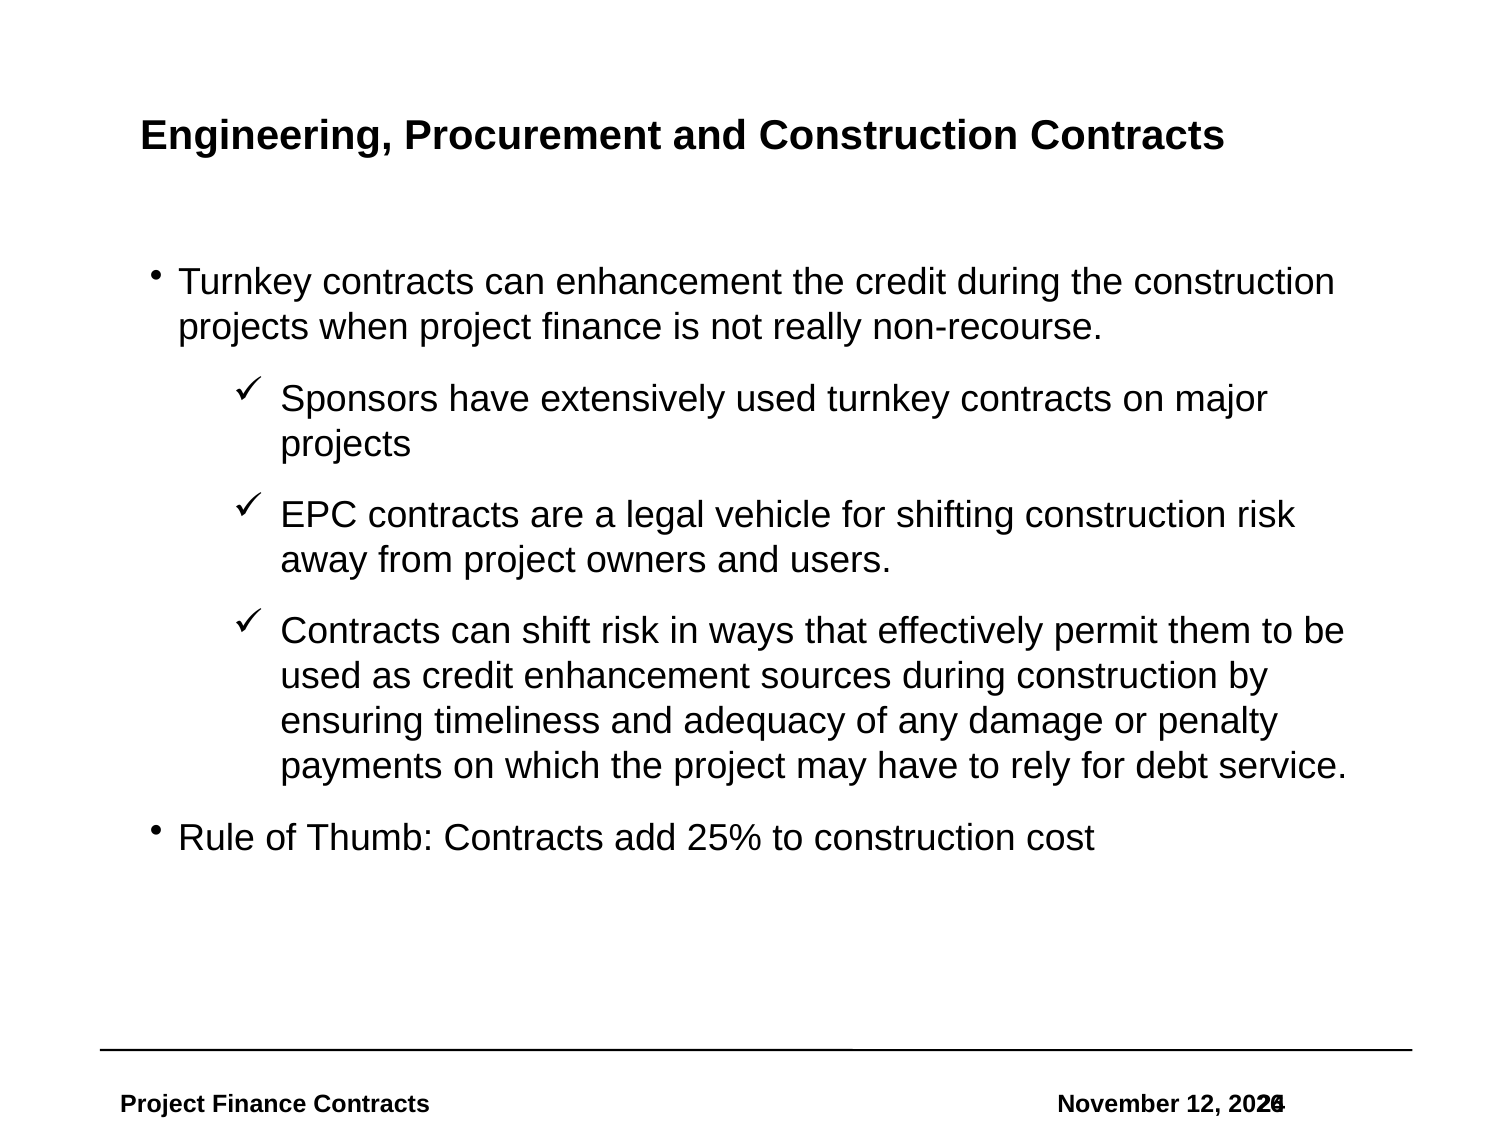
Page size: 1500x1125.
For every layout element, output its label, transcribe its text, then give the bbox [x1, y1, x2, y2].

title Engineering, Procurement and Construction Contracts [124, 99, 1288, 226]
list Turnkey contracts can enhancement the credit during the construction projects when project finance is not really non-recourse. Sponsors have extensively used turnkey contracts on major projects EPC contracts are a legal vehicle for shifting construction risk away from project owners and users. Contracts can shift risk in ways that effectively permit them to be used as credit enhancement sources during construction by ensuring timeliness and adequacy of any damage or penalty payments on which the project may have to rely for debt service. Rule of Thumb: Contracts add 25% to construction cost [124, 249, 1376, 1001]
